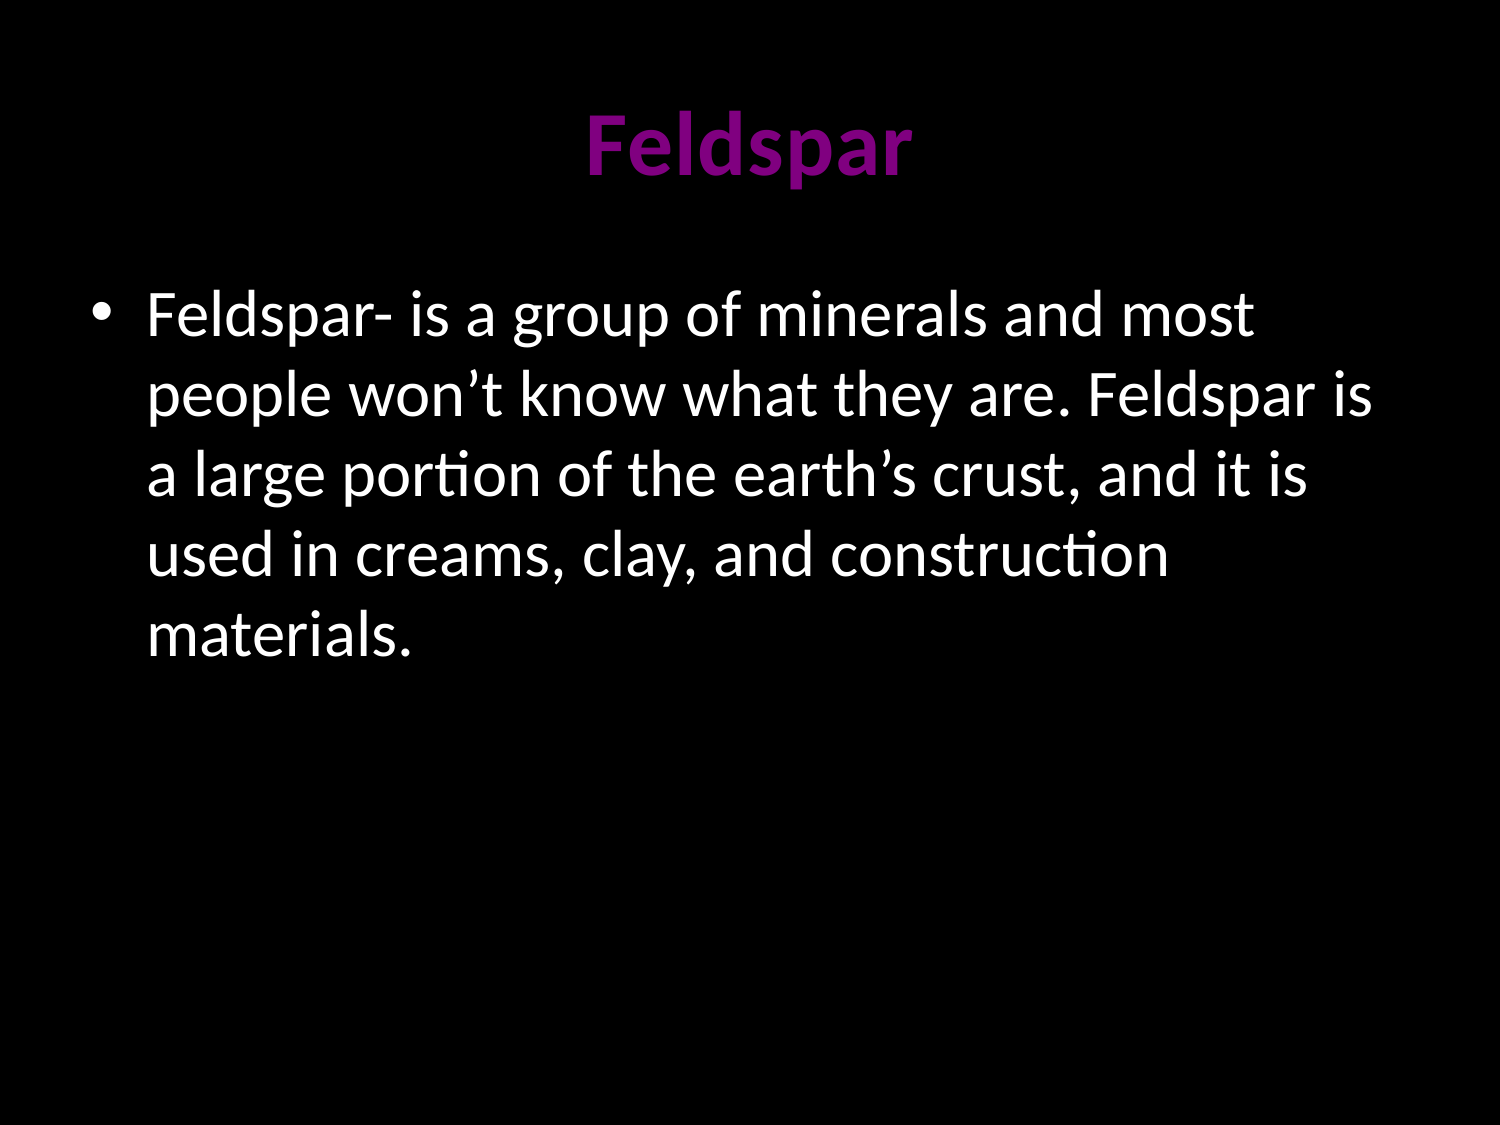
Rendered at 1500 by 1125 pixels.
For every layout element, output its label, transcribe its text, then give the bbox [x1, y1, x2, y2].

list Feldspar- is a group of minerals and most people won’t know what they are. Feldspar is a large portion of the earth’s crust, and it is used in creams, clay, and construction materials. [75, 262, 1425, 1005]
title Feldspar [75, 45, 1425, 233]
